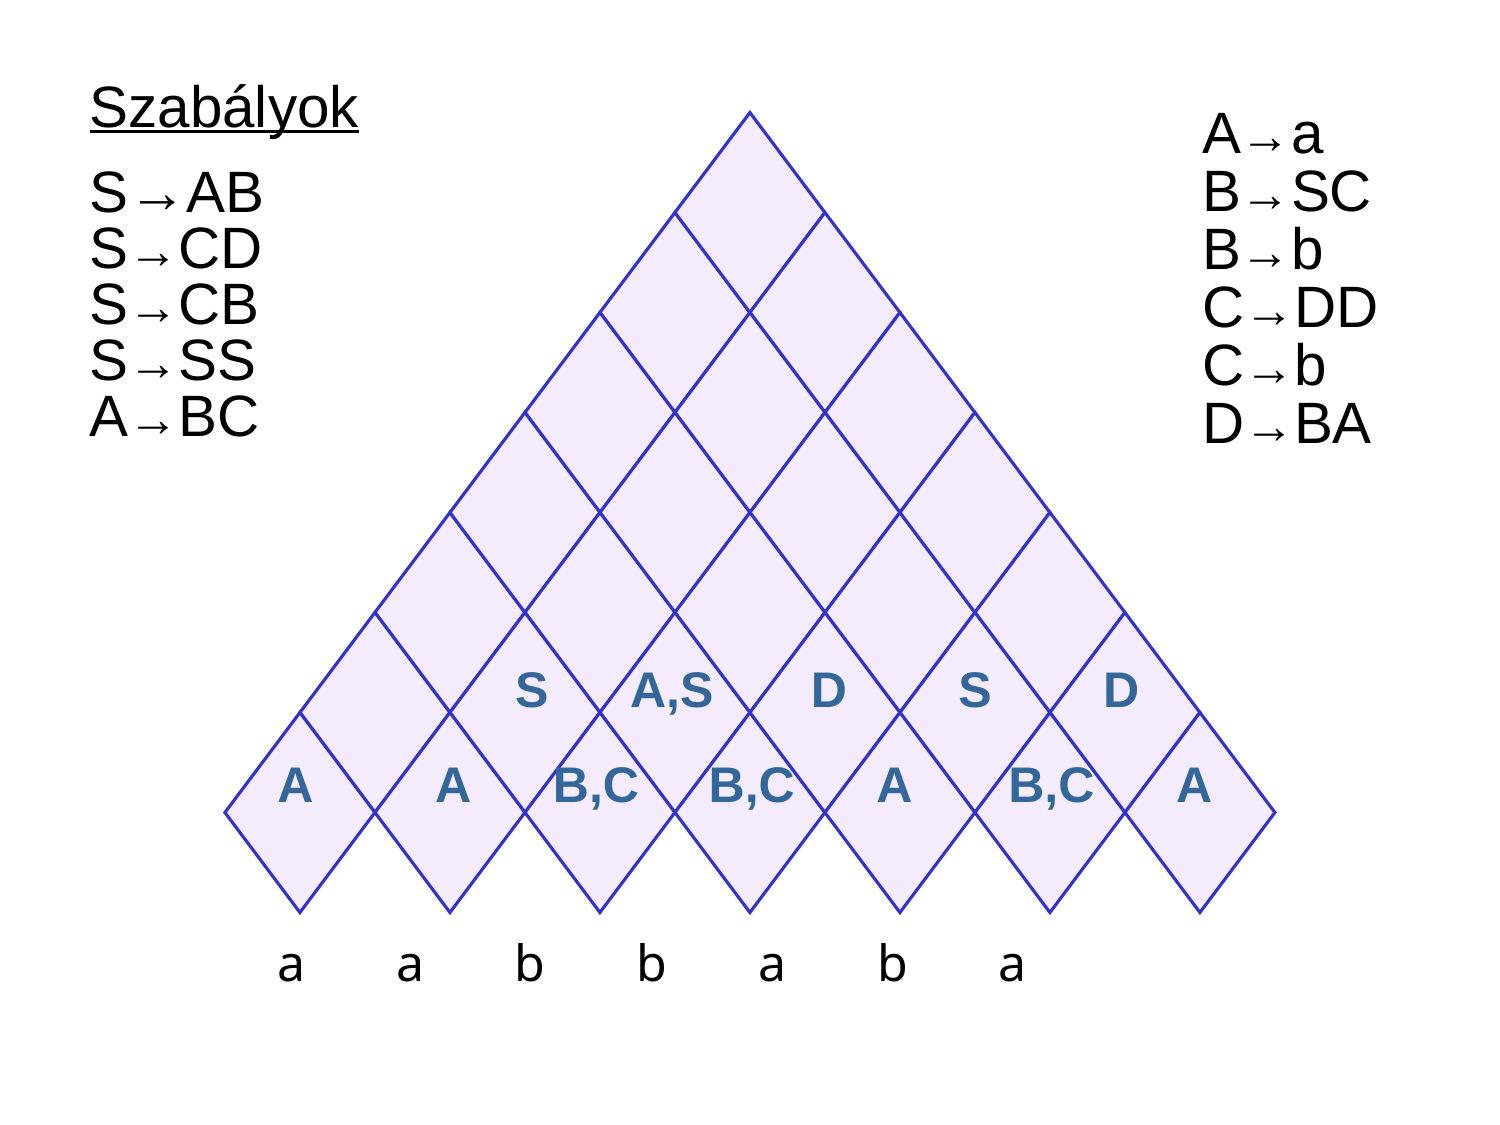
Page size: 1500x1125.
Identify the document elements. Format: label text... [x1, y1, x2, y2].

text_box [830, 820, 970, 913]
text_box [380, 820, 520, 913]
text_box a a b b a b a [262, 924, 1250, 999]
text_box [980, 820, 1120, 913]
text_box S S B,C S A,D S D S,B C B S S A,S D S D A A B,C B,C A B,C A [262, 174, 1475, 820]
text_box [74, 74, 1413, 464]
text_box [224, 763, 370, 913]
text_box [680, 820, 820, 913]
text_box [1130, 820, 1270, 913]
text_box [530, 820, 670, 913]
